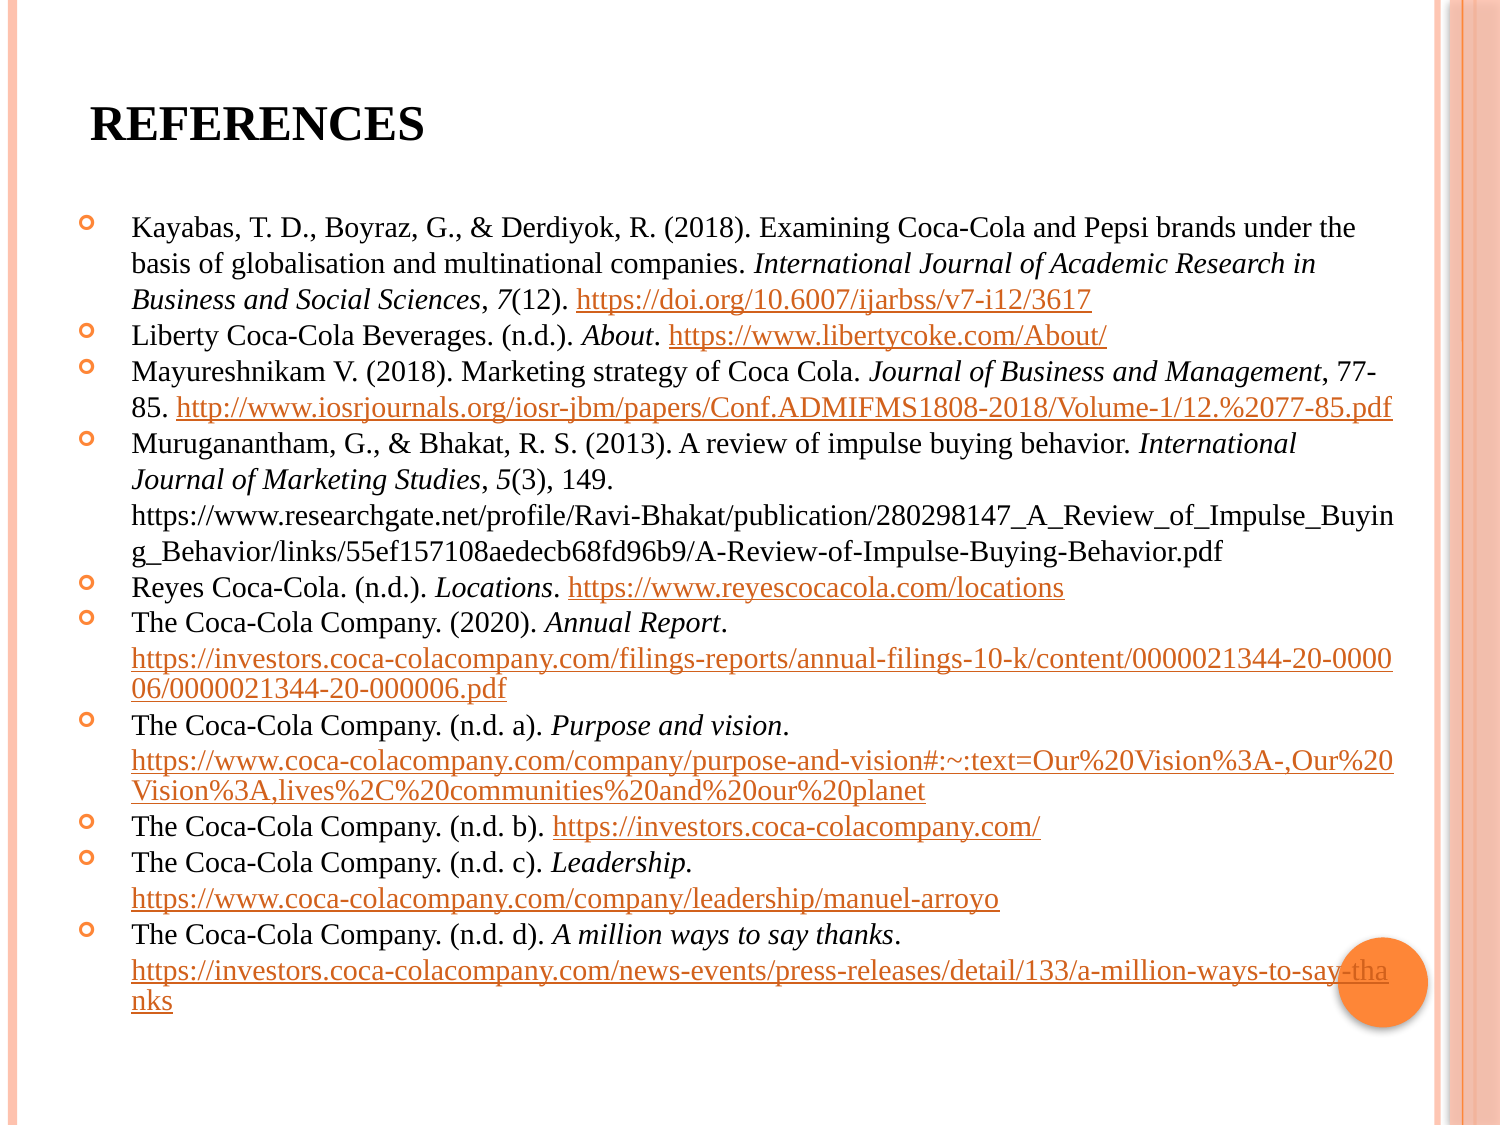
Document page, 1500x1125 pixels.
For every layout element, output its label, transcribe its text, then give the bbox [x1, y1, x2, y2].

title References [75, 37, 1300, 158]
list Kayabas, T. D., Boyraz, G., & Derdiyok, R. (2018). Examining Coca-Cola and Pepsi brands under the basis of globalisation and multinational companies. International Journal of Academic Research in Business and Social Sciences, 7(12). https://doi.org/10.6007/ijarbss/v7-i12/3617 Liberty Coca-Cola Beverages. (n.d.). About. https://www.libertycoke.com/About/ Mayureshnikam V. (2018). Marketing strategy of Coca Cola. Journal of Business and Management, 77-85. http://www.iosrjournals.org/iosr-jbm/papers/Conf.ADMIFMS1808-2018/Volume-1/12.%2077-85.pdf Muruganantham, G., & Bhakat, R. S. (2013). A review of impulse buying behavior. International Journal of Marketing Studies, 5(3), 149. https://www.researchgate.net/profile/Ravi-Bhakat/publication/280298147_A_Review_of_Impulse_Buying_Behavior/links/55ef157108aedecb68fd96b9/A-Review-of-Impulse-Buying-Behavior.pdf Reyes Coca-Cola. (n.d.). Locations. https://www.reyescocacola.com/locations The Coca-Cola Company. (2020). Annual Report. https://investors.coca-colacompany.com/filings-reports/annual-filings-10-k/content/0000021344-20-000006/0000021344-20-000006.pdf The Coca-Cola Company. (n.d. a). Purpose and vision. https://www.coca-colacompany.com/company/purpose-and-vision#:~:text=Our%20Vision%3A-,Our%20Vision%3A,lives%2C%20communities%20and%20our%20planet The Coca-Cola Company. (n.d. b). https://investors.coca-colacompany.com/ The Coca-Cola Company. (n.d. c). Leadership. https://www.coca-colacompany.com/company/leadership/manuel-arroyo The Coca-Cola Company. (n.d. d). A million ways to say thanks. https://investors.coca-colacompany.com/news-events/press-releases/detail/133/a-million-ways-to-say-thanks [62, 200, 1413, 943]
